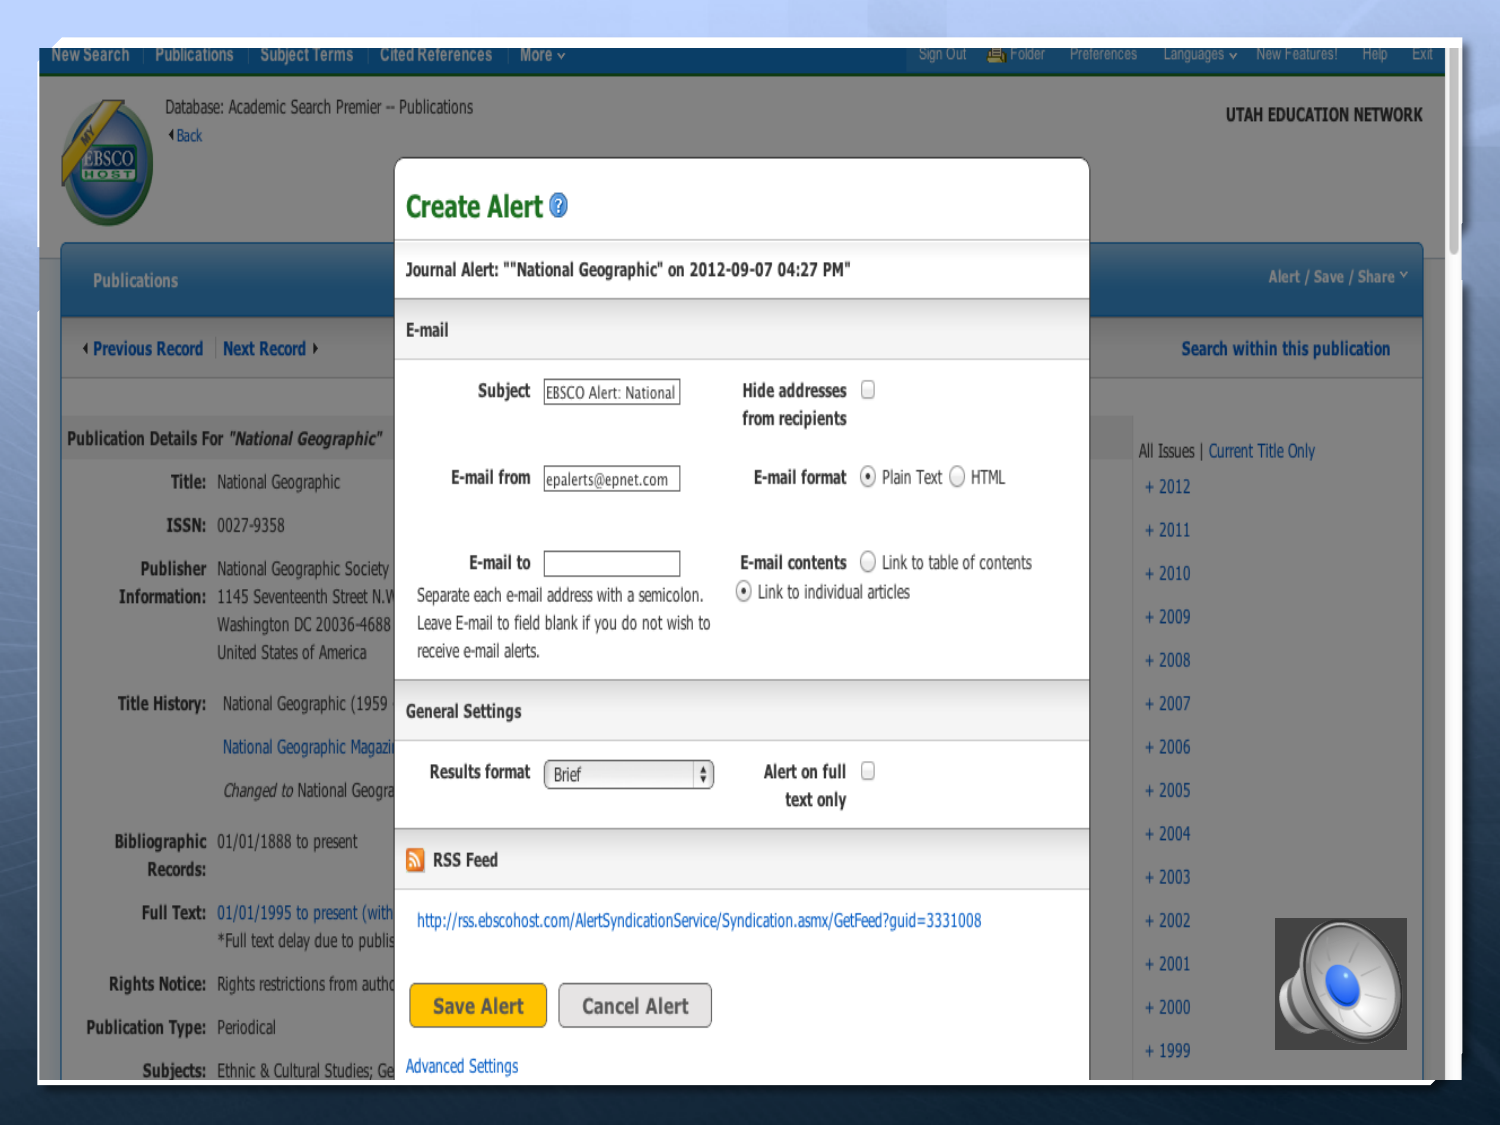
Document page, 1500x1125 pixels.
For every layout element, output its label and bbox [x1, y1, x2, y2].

list [38, 48, 1463, 1080]
picture [1273, 917, 1408, 1052]
